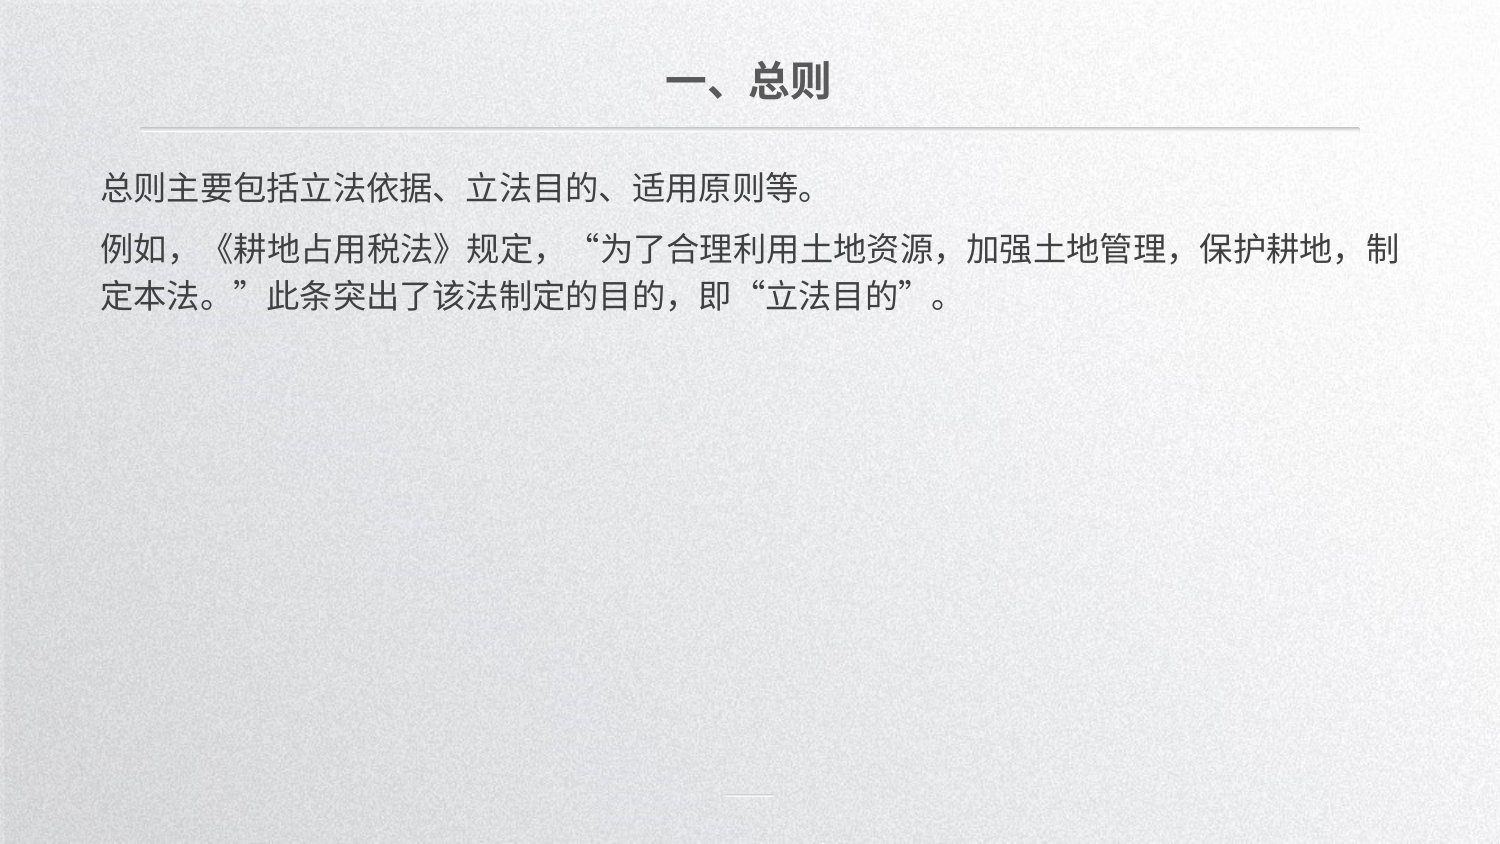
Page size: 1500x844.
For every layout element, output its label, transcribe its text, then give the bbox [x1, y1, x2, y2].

text_box 一、总则 [459, 49, 1038, 111]
text_box 总则主要包括立法依据、立法目的、适用原则等。 例如，《耕地占用税法》规定，“为了合理利用土地资源，加强土地管理，保护耕地，制定本法。”此条突出了该法制定的目的，即“立法目的”。 [100, 159, 1400, 316]
picture [0, 0, 1500, 844]
